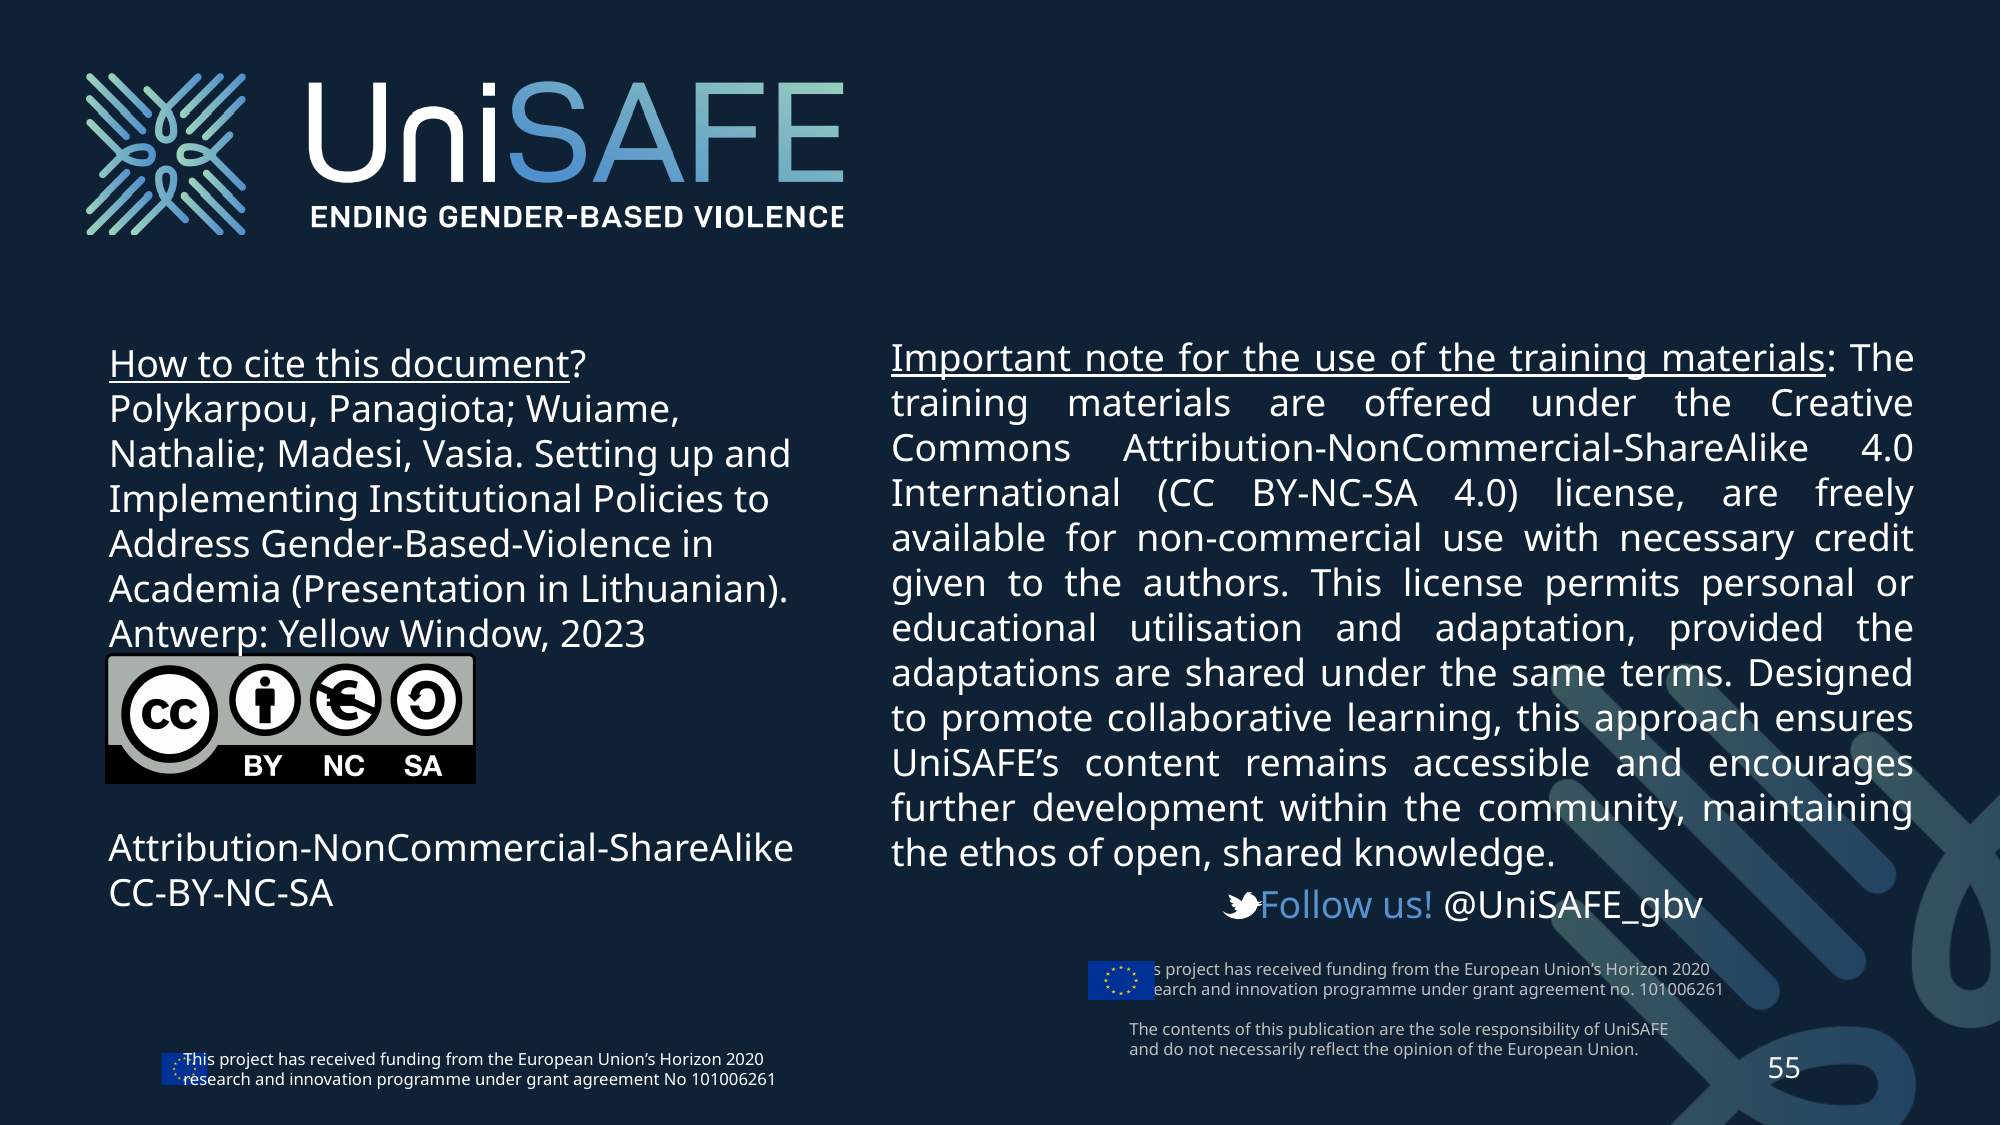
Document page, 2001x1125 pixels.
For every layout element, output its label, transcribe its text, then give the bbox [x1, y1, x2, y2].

text_box [1222, 891, 1263, 920]
text_box Follow us! @UniSAFE_gbv [1259, 873, 1704, 933]
text_box Attribution-NonCommercial-ShareAlike CC-BY-NC-SA [93, 816, 959, 968]
text_box Important note for the use of the training materials: The training materials are offered under the Creative Commons Attribution-NonCommercial-ShareAlike 4.0 International (CC BY-NC-SA 4.0) license, are freely available for non-commercial use with necessary credit given to the authors. This license permits personal or educational utilisation and adaptation, provided the adaptations are shared under the same terms. Designed to promote collaborative learning, this approach ensures UniSAFE’s content remains accessible and encourages further development within the community, maintaining the ethos of open, shared knowledge. [876, 326, 1931, 432]
picture [86, 73, 844, 235]
picture [1087, 961, 1155, 1000]
text_box This project has received funding from the European Union’s Horizon 2020 research and innovation programme under grant agreement no. 101006261 The contents of this publication are the sole responsibility of UniSAFE and do not necessarily reflect the opinion of the European Union. [1114, 951, 1741, 1066]
text_box How to cite this document? Polykarpou, Panagiota; Wuiame, Nathalie; Madesi, Vasia. Setting up and Implementing Institutional Policies to Address Gender-Based-Violence in Academia (Presentation in Lithuanian). Antwerp: Yellow Window, 2023 [93, 332, 844, 663]
picture [105, 653, 476, 784]
